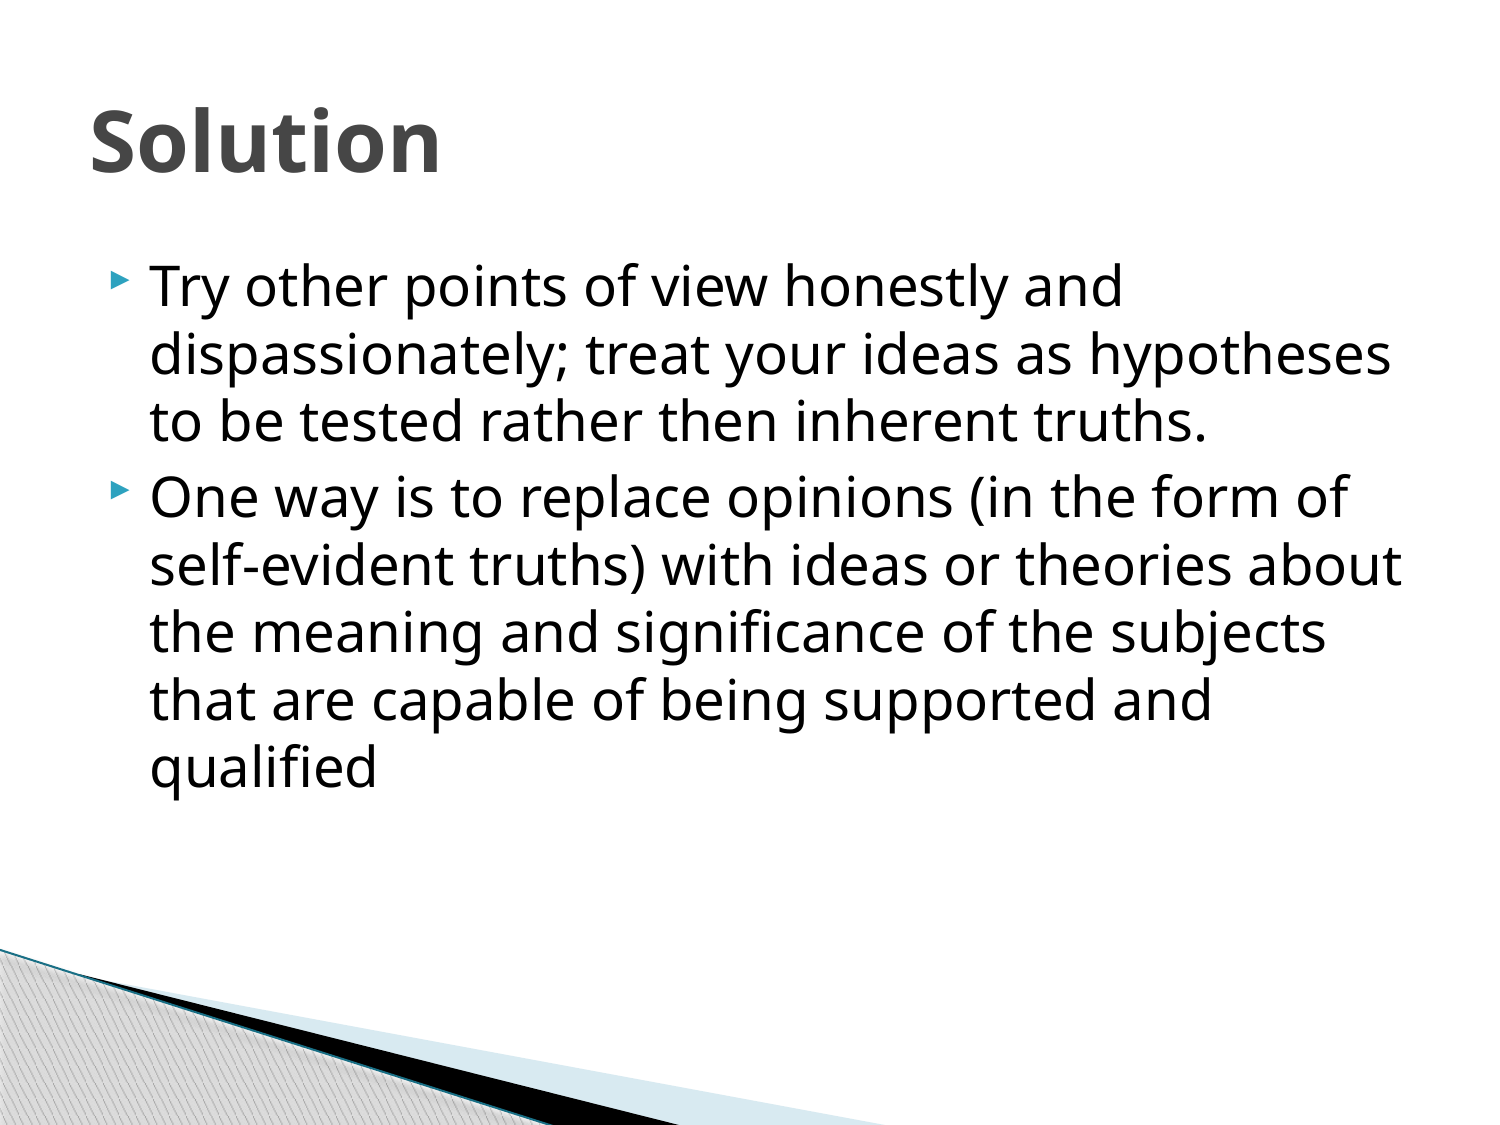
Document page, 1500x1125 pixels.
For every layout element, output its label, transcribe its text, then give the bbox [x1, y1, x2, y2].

list Try other points of view honestly and dispassionately; treat your ideas as hypotheses to be tested rather then inherent truths. One way is to replace opinions (in the form of self-evident truths) with ideas or theories about the meaning and significance of the subjects that are capable of being supported and qualified [75, 243, 1425, 986]
title Solution [75, 45, 1425, 233]
